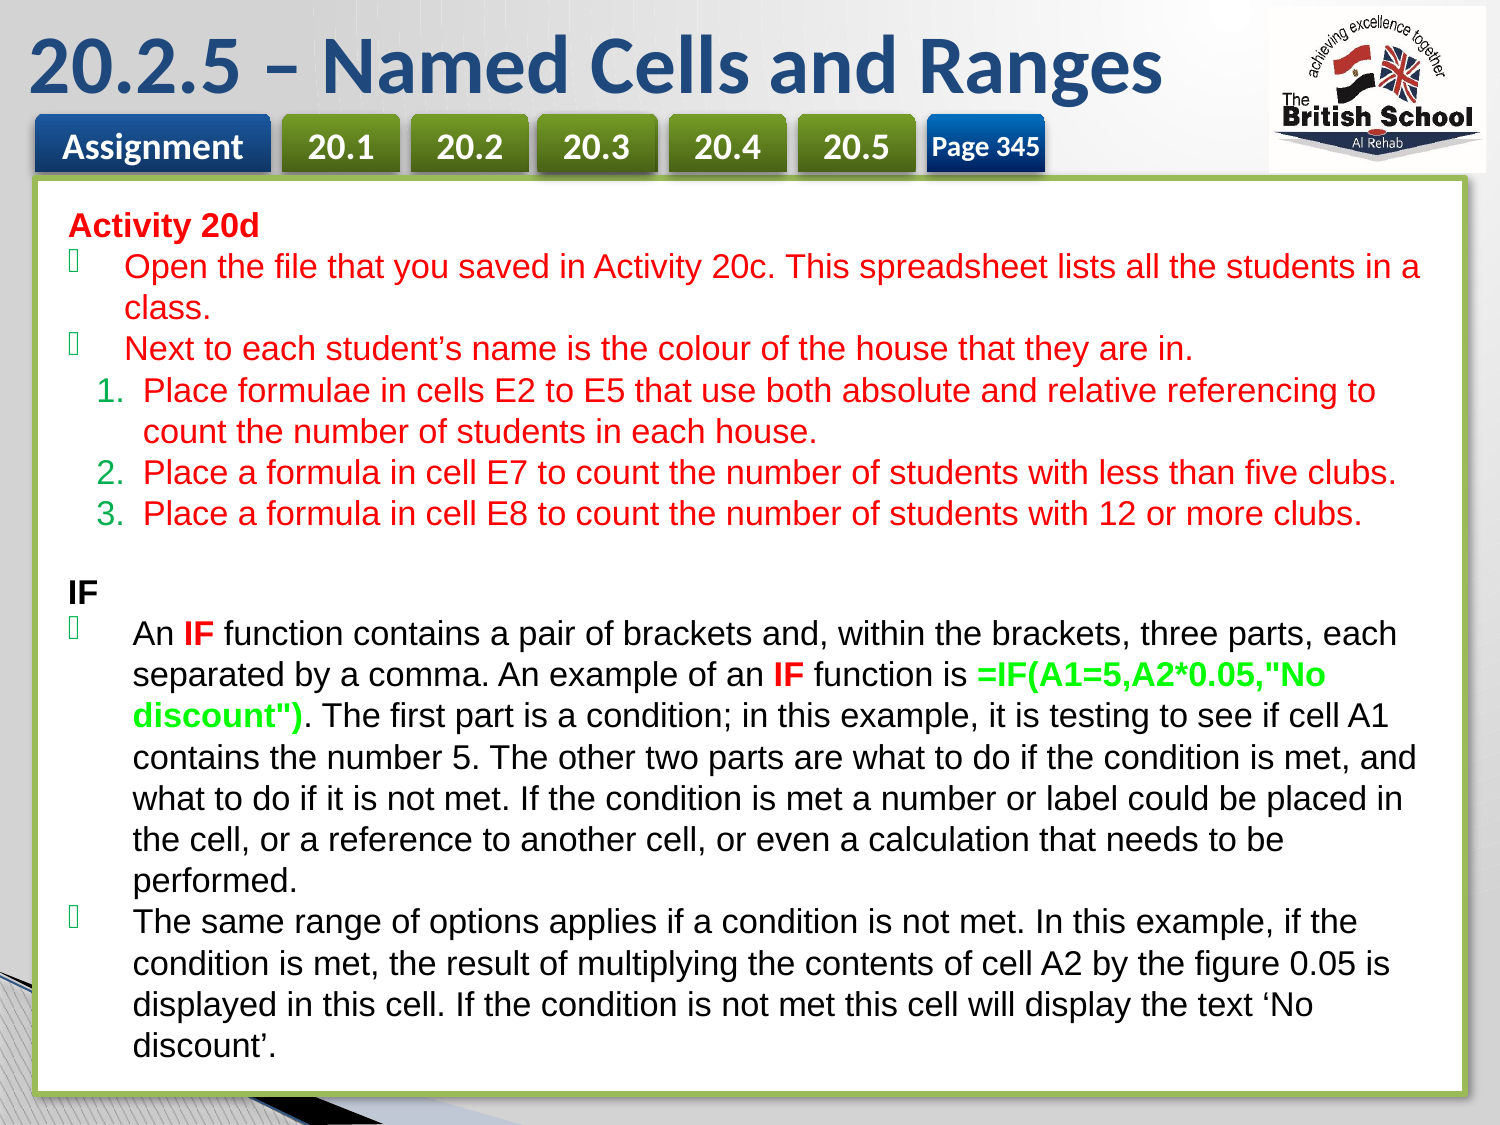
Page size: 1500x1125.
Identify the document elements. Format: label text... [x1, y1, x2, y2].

text_box Activity 20d Open the file that you saved in Activity 20c. This spreadsheet lists all the students in a class. Next to each student’s name is the colour of the house that they are in. Place formulae in cells E2 to E5 that use both absolute and relative referencing to count the number of students in each house. Place a formula in cell E7 to count the number of students with less than five clubs. Place a formula in cell E8 to count the number of students with 12 or more clubs. [53, 195, 1447, 540]
text_box Page 345 [927, 113, 1046, 173]
picture [281, 1114, 303, 1125]
title 20.2.5 – Named Cells and Ranges [14, 6, 1270, 114]
text_box IF An IF function contains a pair of brackets and, within the brackets, three parts, each separated by a comma. An example of an IF function is =IF(A1=5,A2*0.05,"No discount"). The first part is a condition; in this example, it is testing to see if cell A1 contains the number 5. The other two parts are what to do if the condition is met, and what to do if it is not met. If the condition is met a number or label could be placed in the cell, or a reference to another cell, or even a calculation that needs to be performed. The same range of options applies if a condition is not met. In this example, if the condition is met, the result of multiplying the contents of cell A2 by the figure 0.05 is displayed in this cell. If the condition is not met this cell will display the text ‘No discount’. [53, 562, 1447, 1072]
picture [1269, 6, 1487, 173]
text_box 20.3 [537, 113, 656, 173]
